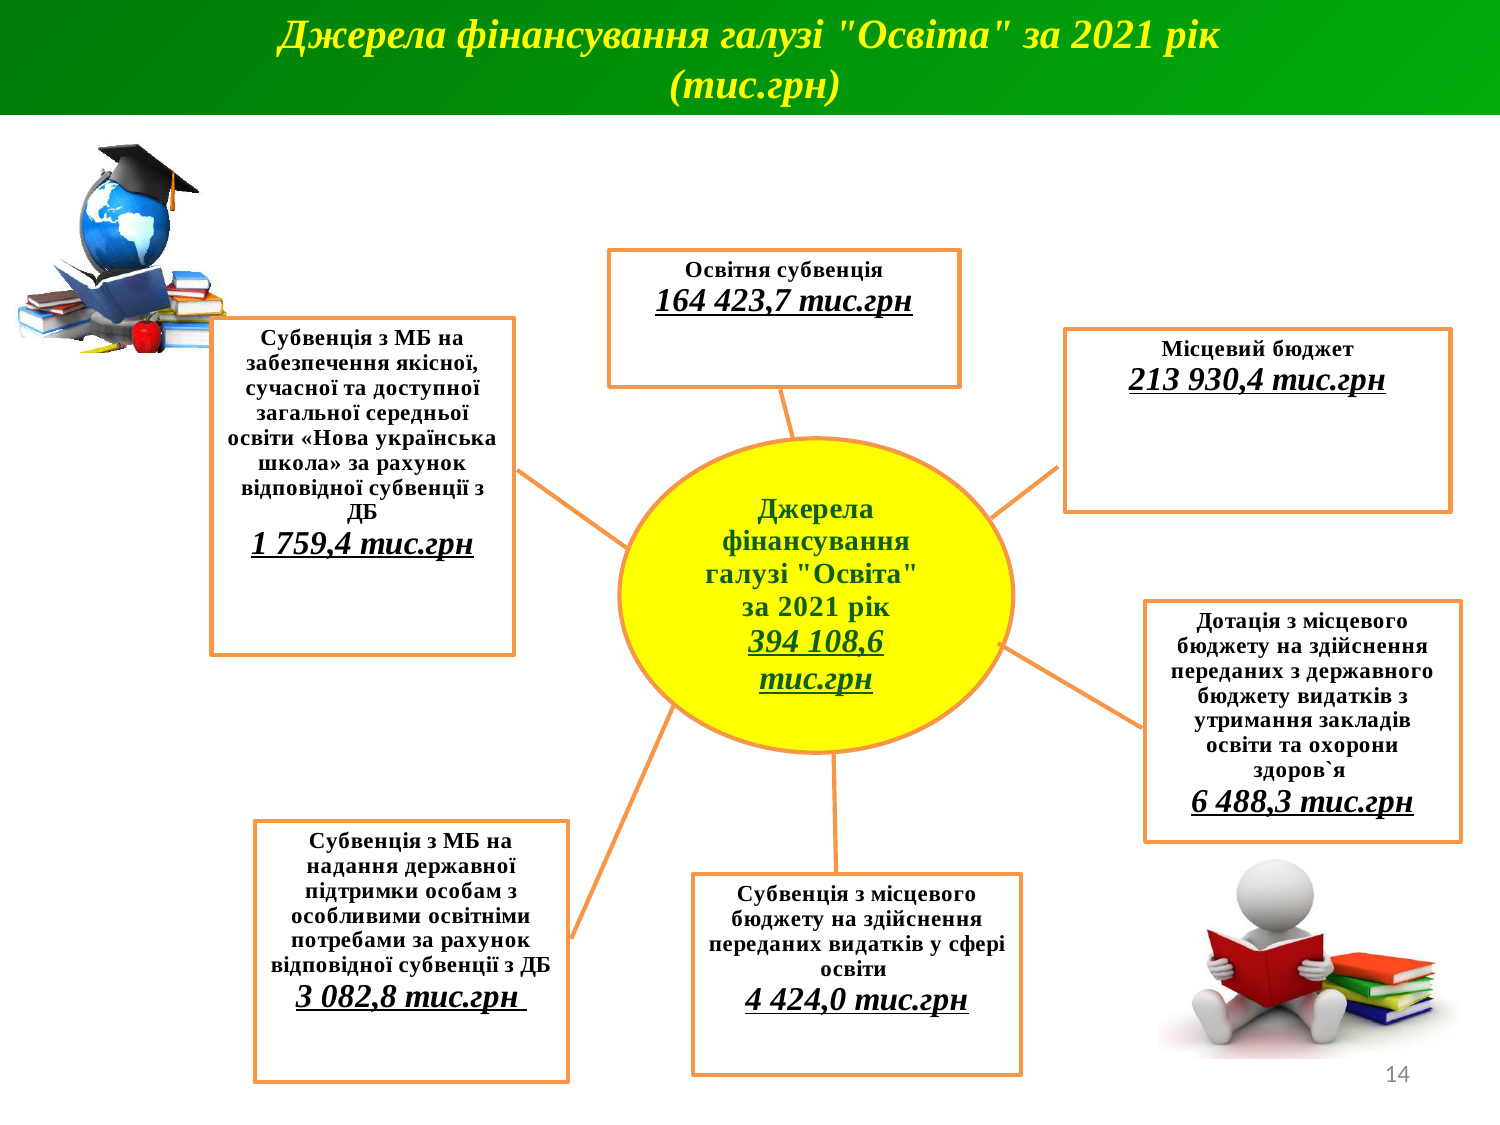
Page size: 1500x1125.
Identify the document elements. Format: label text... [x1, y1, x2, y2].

picture [3, 142, 254, 353]
text_box Джерела фінансування галузі "Освіта" за 2021 рік (тис.грн) [0, 0, 1500, 115]
chart [167, 236, 1500, 1125]
